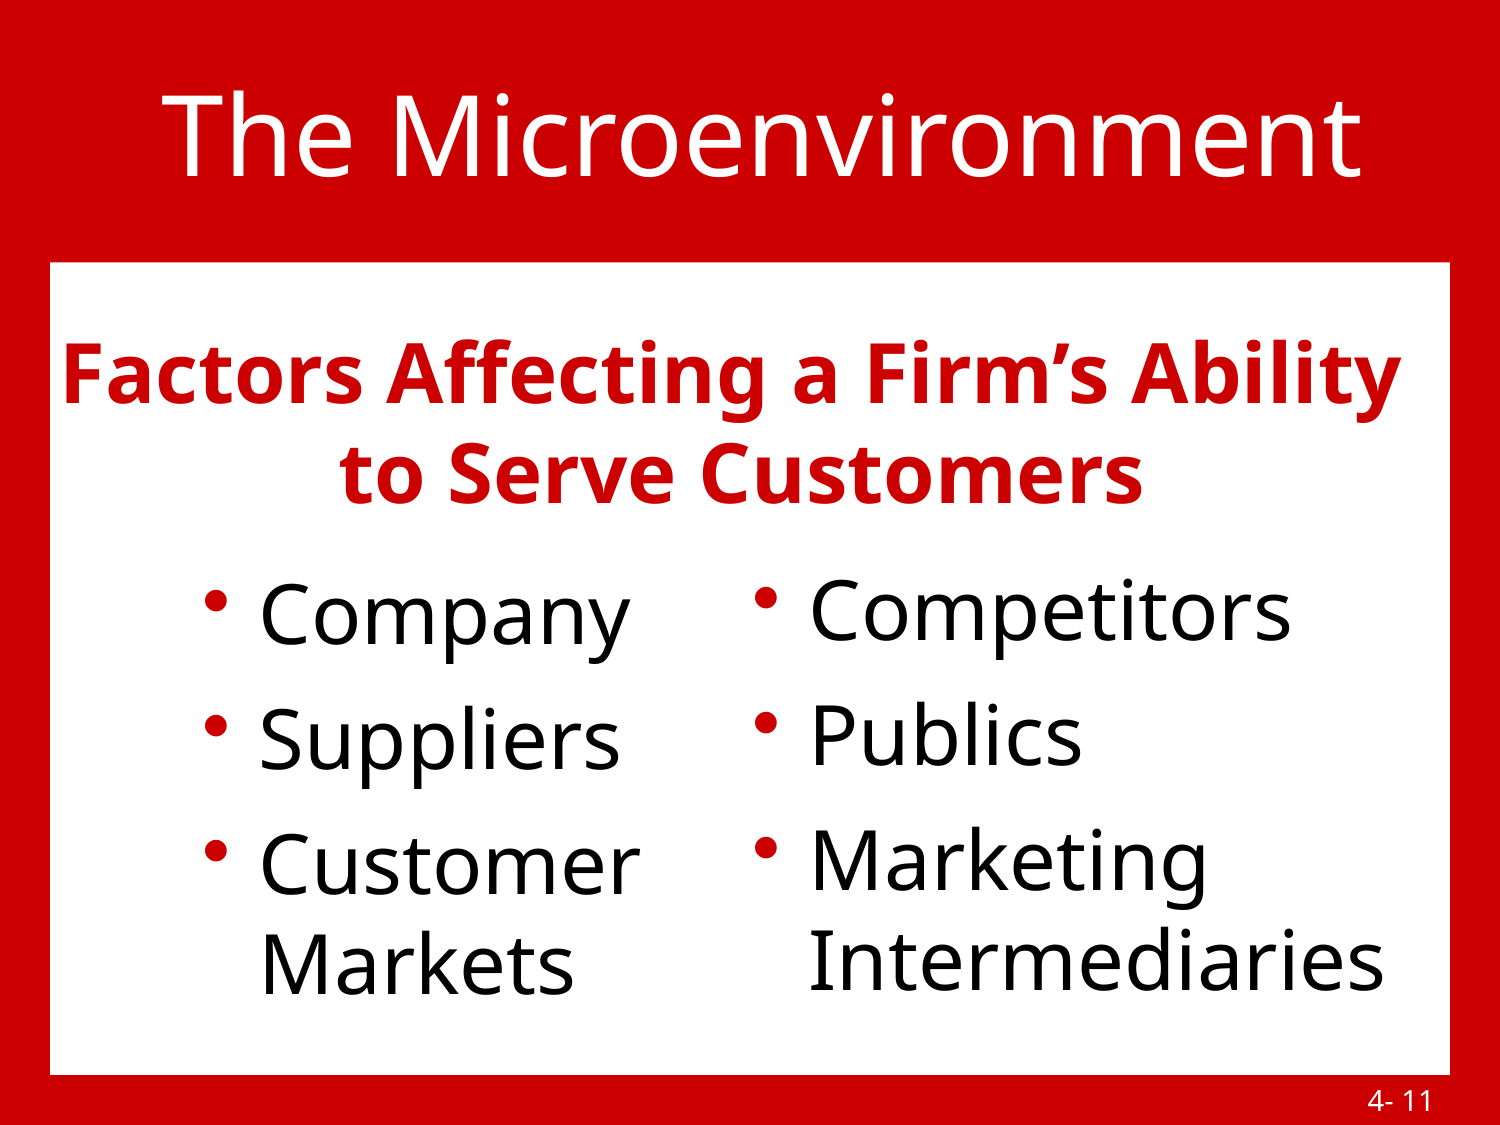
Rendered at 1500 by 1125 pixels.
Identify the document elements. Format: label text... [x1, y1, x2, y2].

title The Microenvironment [124, 37, 1401, 226]
list Competitors Publics Marketing Intermediaries [737, 549, 1413, 1125]
text_box [50, 49, 1450, 263]
list Company Suppliers Customer Markets [187, 553, 737, 1101]
text_box Factors Affecting a Firm’s Ability to Serve Customers [0, 312, 1485, 528]
slide_number 4- 10 [1413, 1074, 1451, 1125]
